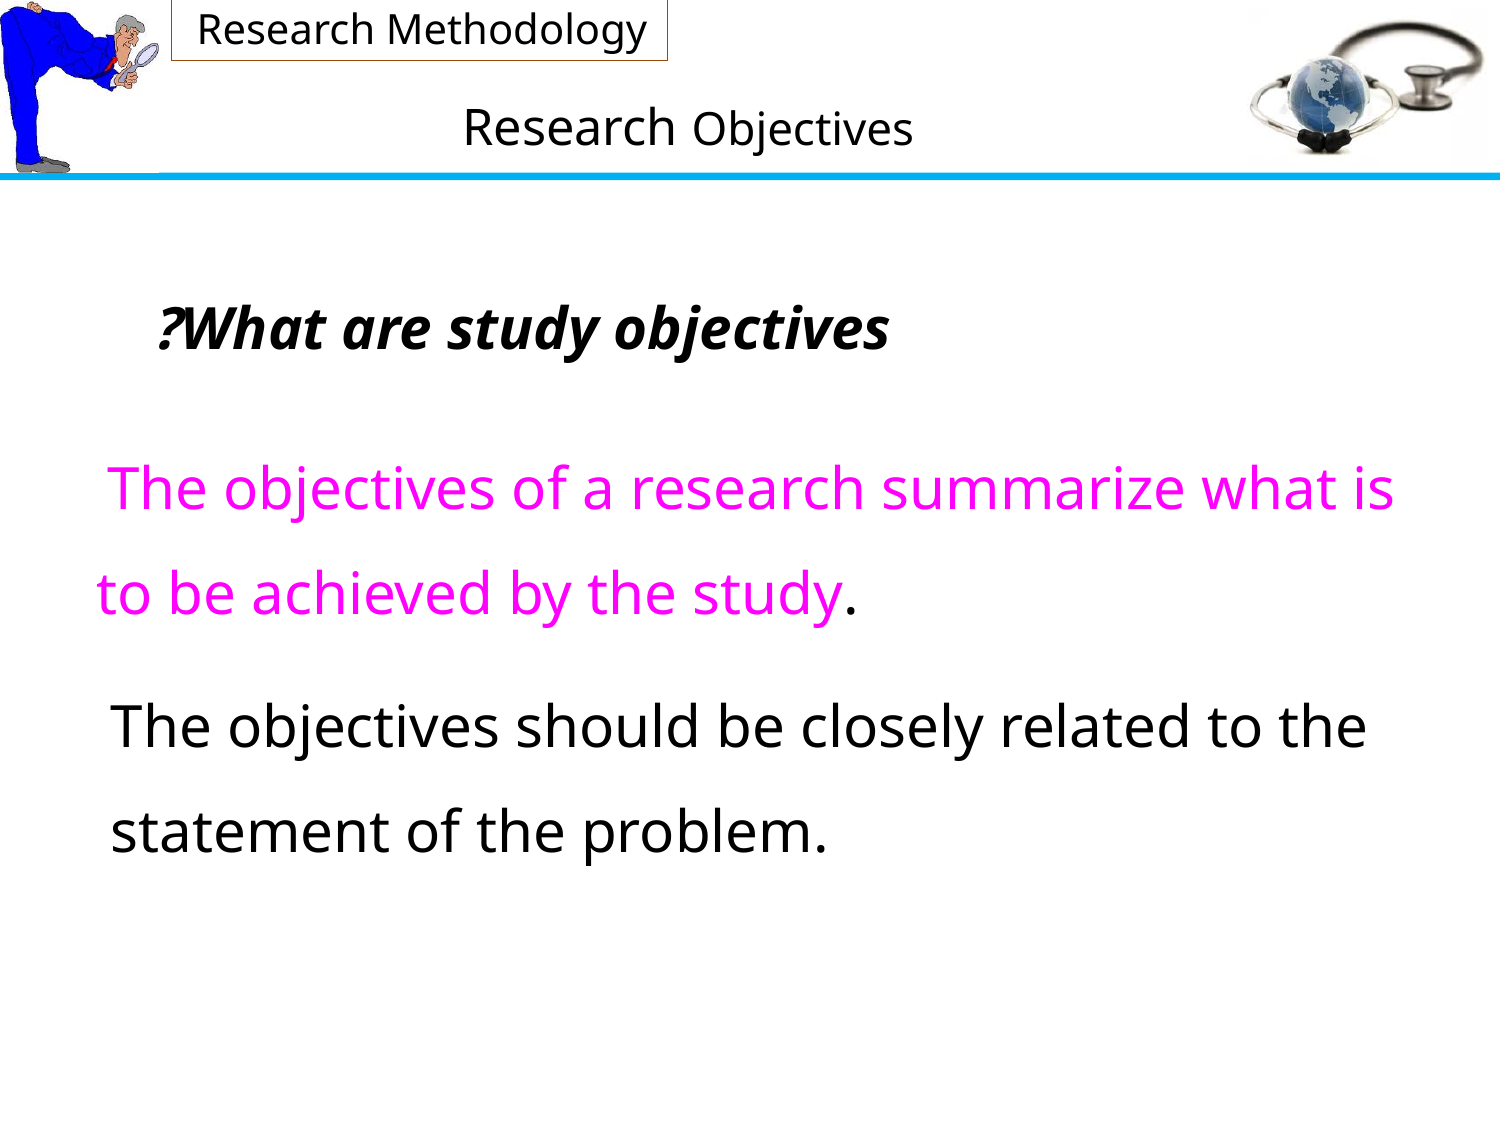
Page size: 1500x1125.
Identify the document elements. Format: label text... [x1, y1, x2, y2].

title Research Objectives [189, 87, 1188, 225]
picture [1245, 7, 1489, 169]
text_box The objectives of a research summarize what is to be achieved by the study. [64, 408, 1479, 634]
text_box gy [156, 172, 189, 181]
text_box What are study objectives? [62, 283, 907, 369]
text_box The objectives should be closely related to the statement of the problem. [79, 646, 1459, 872]
text_box Research Methodology [171, 0, 668, 61]
text_box gy [1188, 172, 1500, 181]
picture [0, 1, 159, 172]
